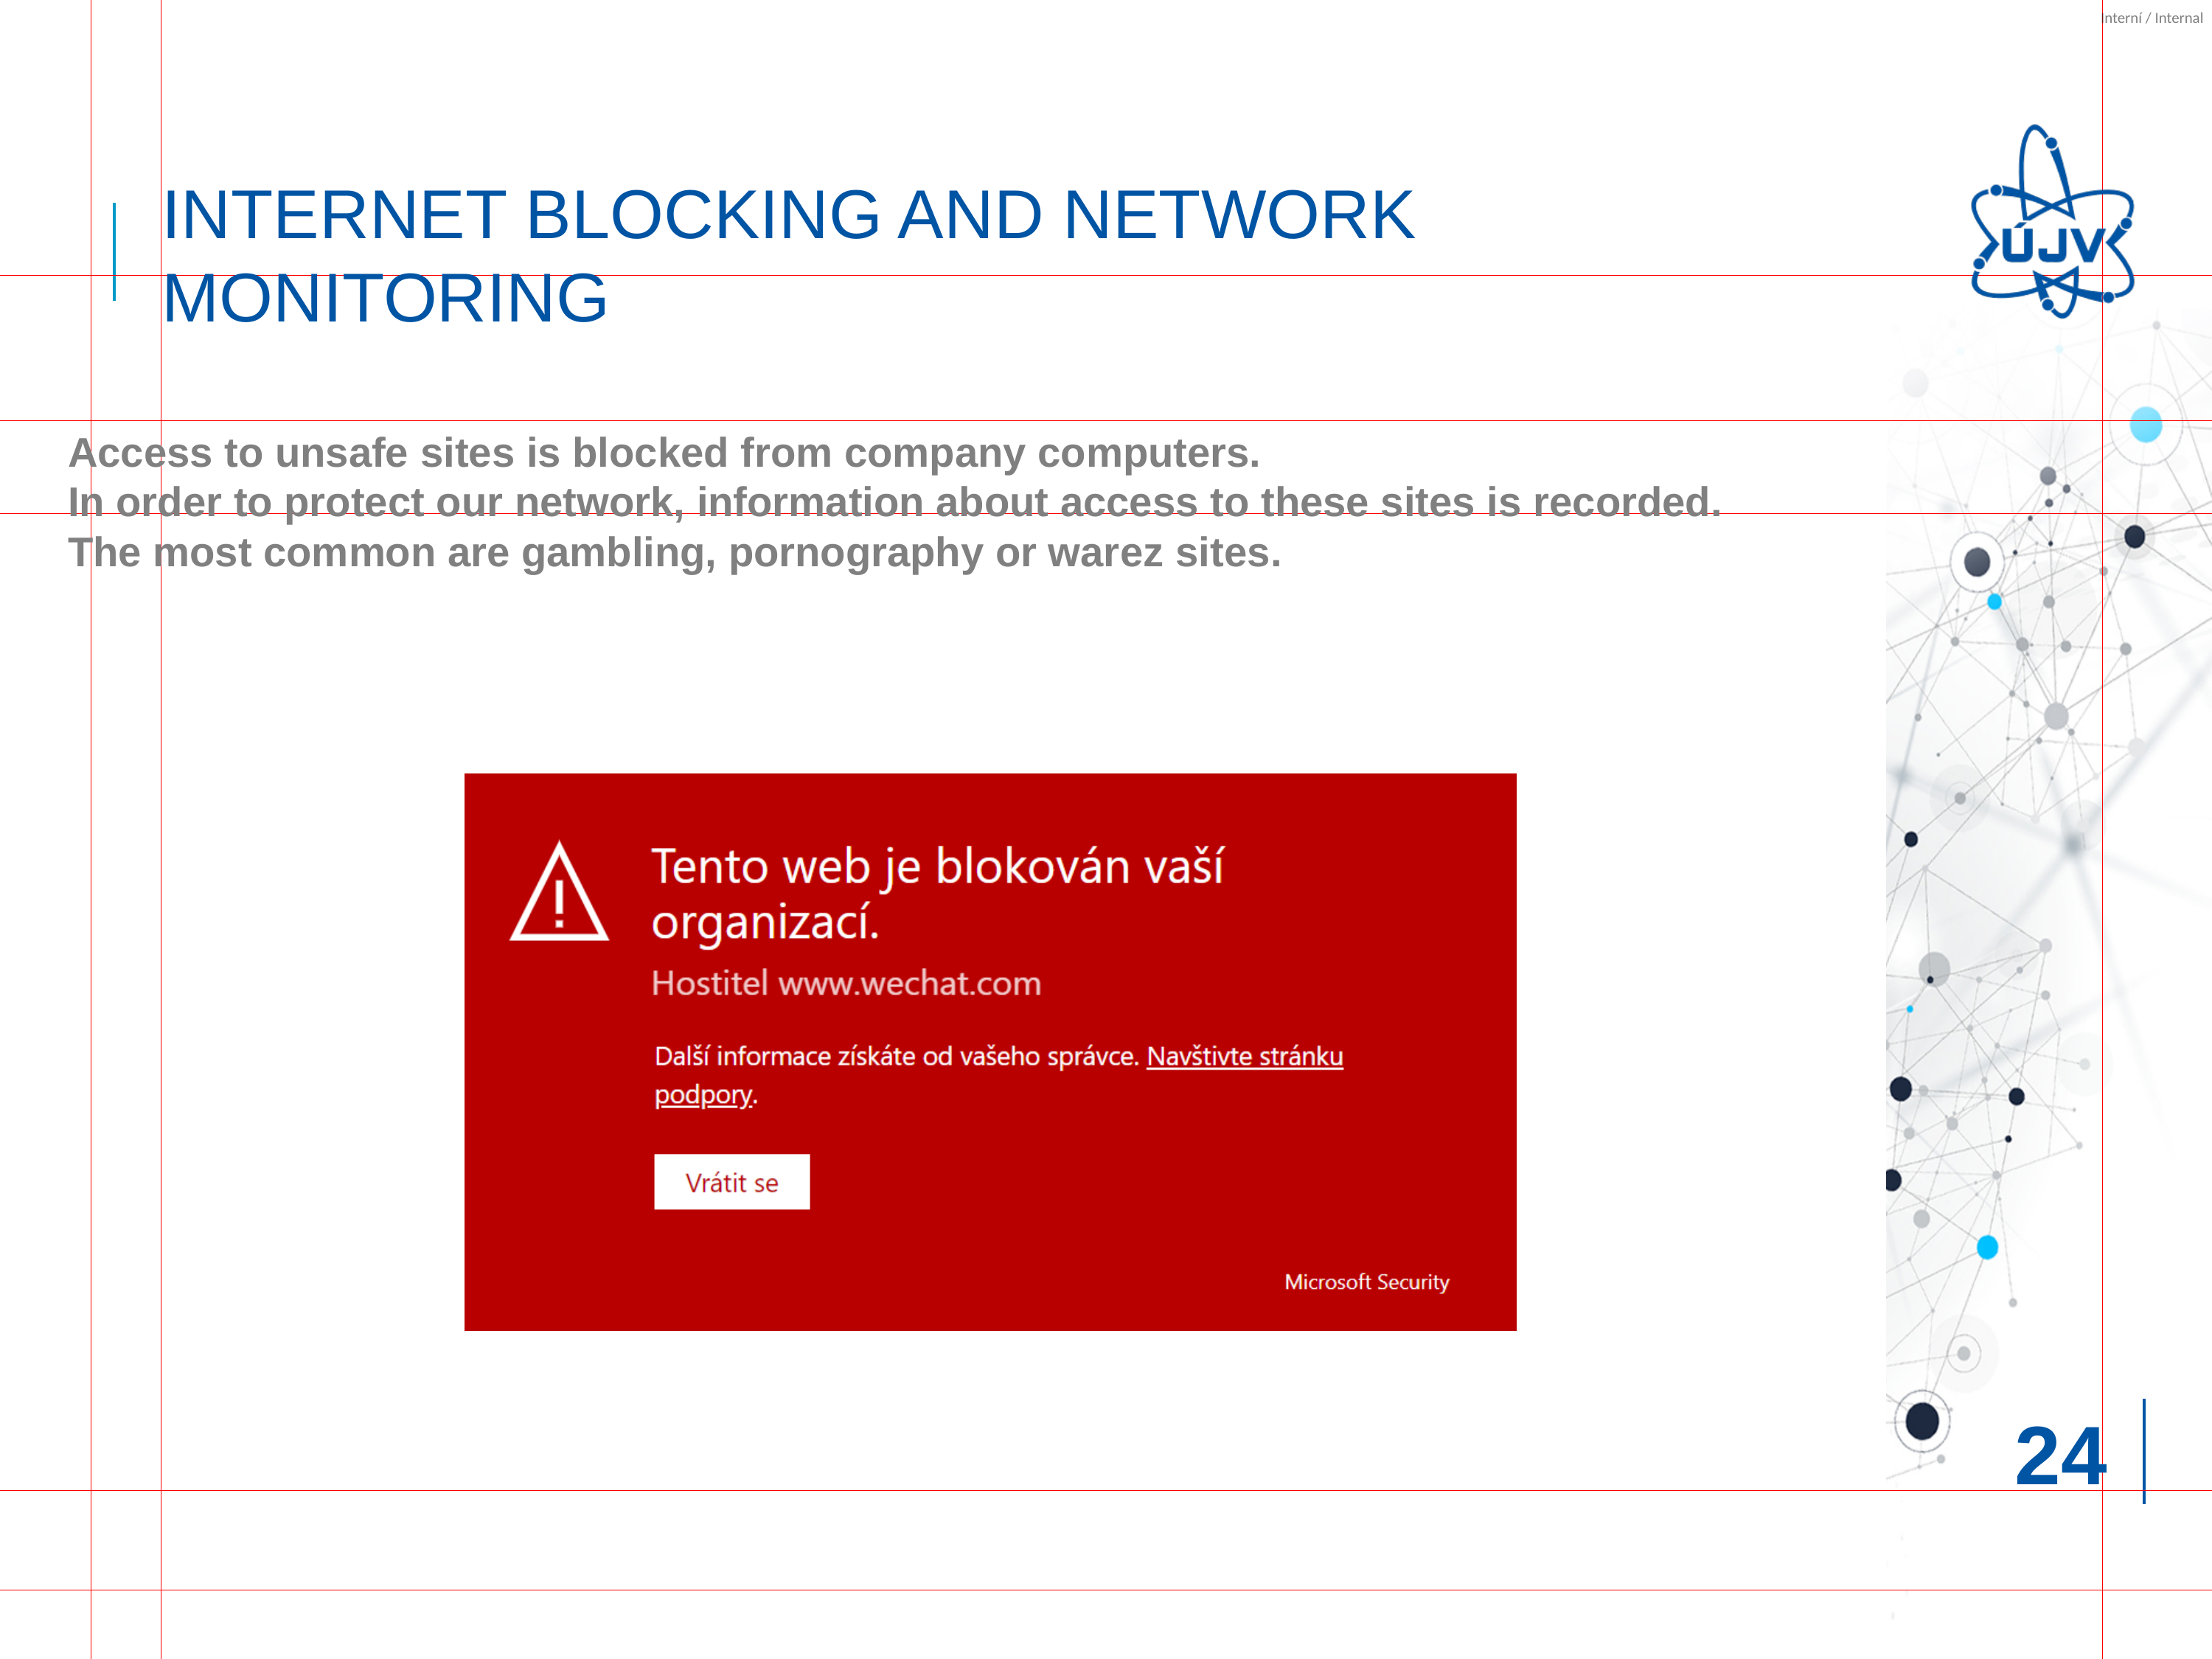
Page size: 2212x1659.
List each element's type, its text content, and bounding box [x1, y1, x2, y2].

picture [2103, 421, 2212, 513]
picture [1886, 421, 2102, 513]
picture [2103, 514, 2212, 1490]
picture [1886, 1491, 2102, 1590]
picture [1886, 1590, 2102, 1659]
picture [2103, 1491, 2212, 1590]
picture [1886, 84, 2212, 420]
slide_number 24 [1937, 1399, 2107, 1505]
picture [2103, 1590, 2212, 1659]
title Internet Blocking and Network Monitoring [161, 124, 1759, 381]
picture [1886, 514, 2102, 1490]
picture [161, 420, 1759, 1470]
